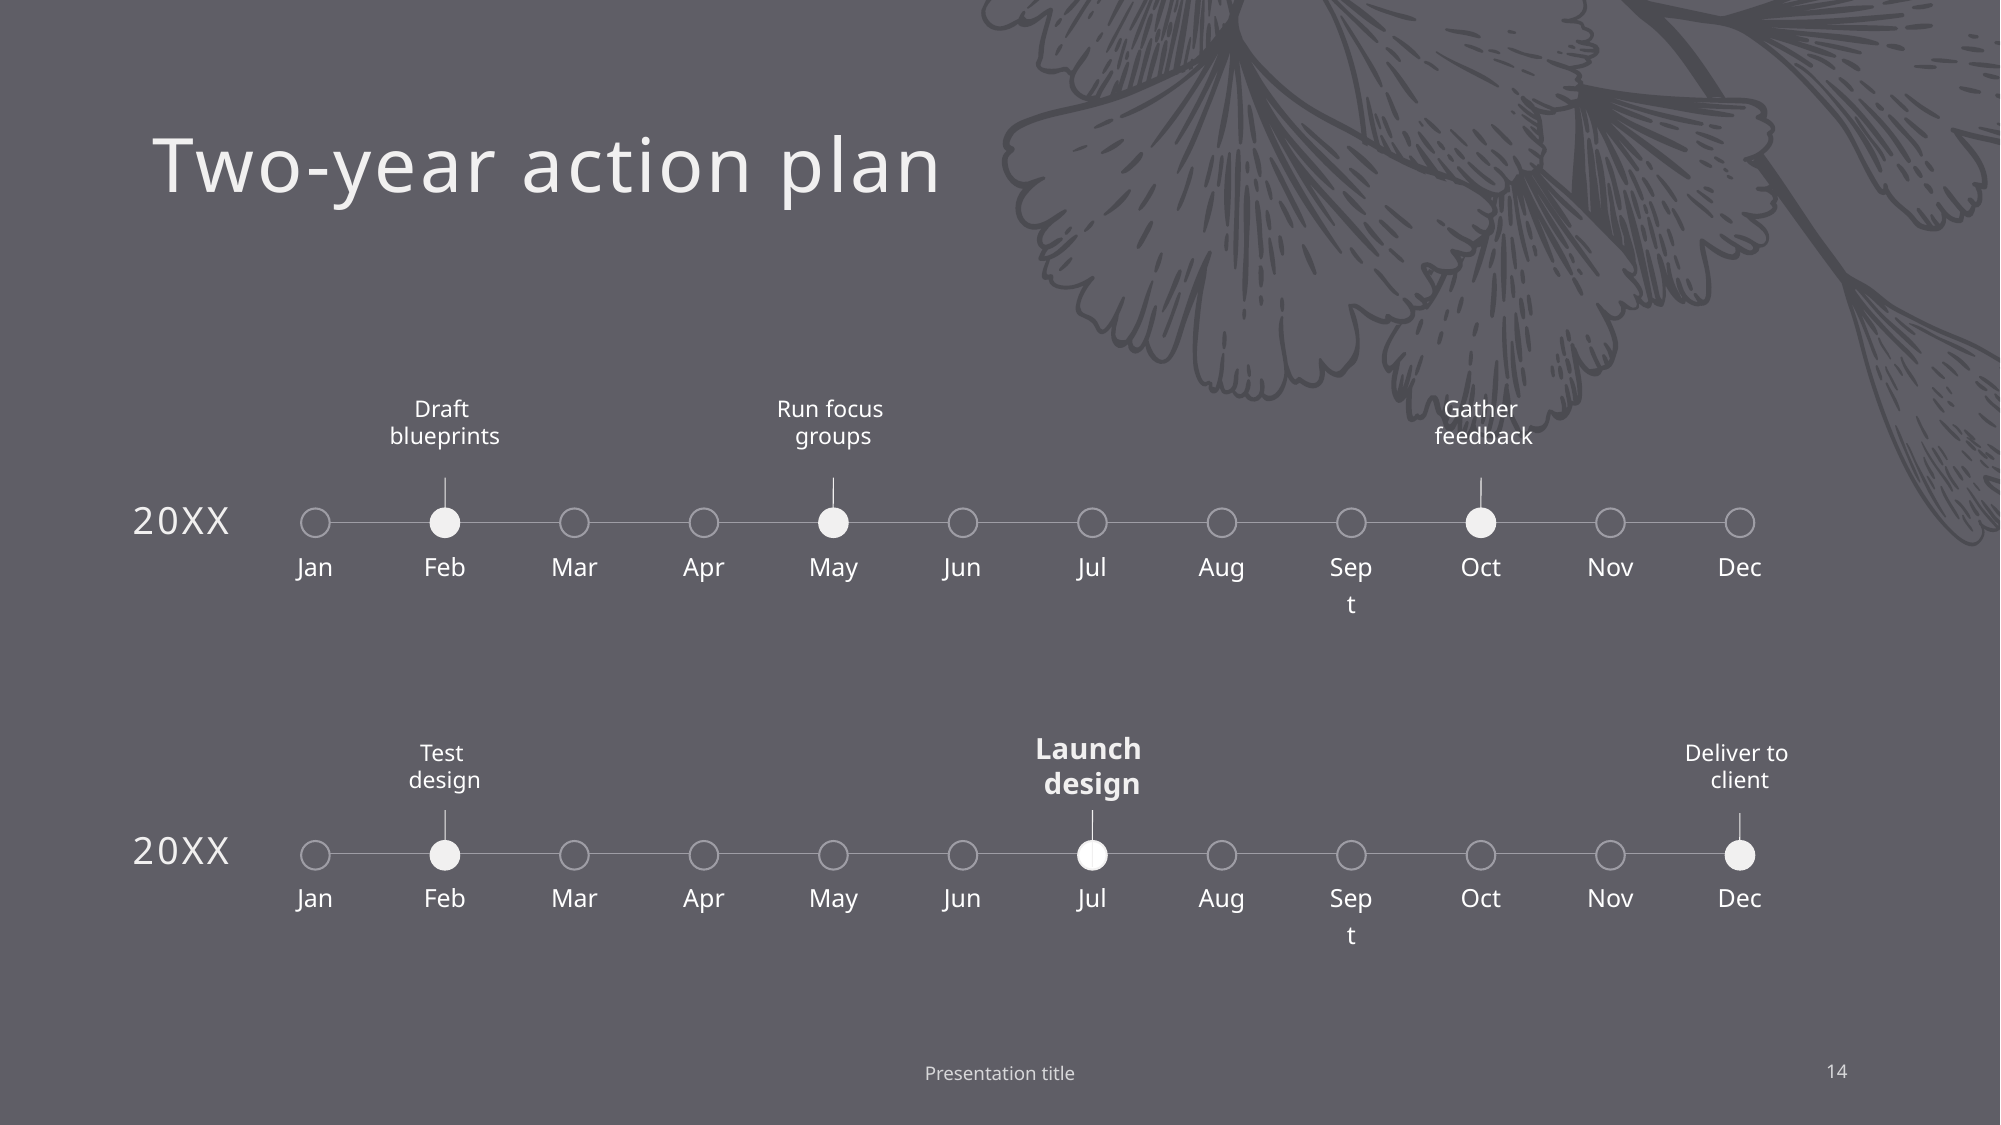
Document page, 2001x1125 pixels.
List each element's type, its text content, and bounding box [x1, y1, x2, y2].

text_box [559, 839, 590, 871]
text_box [1595, 839, 1626, 871]
list Nov [1569, 867, 1652, 1016]
list Dec [1699, 536, 1781, 686]
list May [792, 867, 875, 1016]
text_box [1206, 507, 1238, 539]
list Jun [922, 867, 1004, 1016]
text_box [1724, 840, 1756, 871]
text_box [429, 840, 461, 871]
text_box [429, 507, 461, 539]
slide_number 14 [1412, 1042, 1863, 1103]
list Test design [326, 717, 564, 814]
list 20XX [82, 811, 279, 894]
text_box [818, 839, 849, 871]
text_box [1336, 839, 1367, 871]
text_box [688, 839, 720, 871]
list May [792, 536, 875, 686]
text_box [559, 507, 590, 539]
text_box [1724, 507, 1756, 539]
list Feb [404, 536, 486, 686]
title Two-year action plan [137, 59, 1863, 278]
list Jul [1051, 867, 1134, 1016]
list Mar [533, 536, 616, 686]
list Oct [1440, 867, 1522, 1016]
list 20XX [82, 481, 279, 564]
list Apr [663, 867, 745, 1016]
text_box [1465, 839, 1497, 871]
list Aug [1181, 536, 1263, 686]
list Mar [533, 867, 616, 1016]
text_box [300, 839, 331, 871]
list Dec [1699, 867, 1781, 1016]
text_box [1336, 507, 1367, 539]
text_box [947, 507, 979, 539]
list Deliver to client [1621, 717, 1858, 814]
list Jan [274, 536, 357, 686]
footer Presentation title [662, 1042, 1338, 1103]
text_box [818, 507, 849, 539]
list Aug [1181, 867, 1263, 1016]
list Feb [404, 867, 486, 1016]
list Jul [1051, 536, 1134, 686]
text_box [947, 839, 979, 871]
list Jun [922, 536, 1004, 686]
list Nov [1569, 536, 1652, 686]
list Launch design [974, 717, 1211, 814]
list Sept [1310, 867, 1392, 1016]
text_box [688, 507, 720, 539]
list Run focus groups [715, 373, 952, 470]
list Jan [274, 867, 357, 1016]
text_box [1595, 507, 1626, 539]
text_box [1465, 507, 1497, 539]
list Gather feedback [1362, 373, 1599, 470]
text_box [1206, 839, 1238, 871]
text_box [1077, 507, 1108, 539]
list Draft blueprints [326, 373, 564, 470]
list Oct [1440, 536, 1522, 686]
text_box [300, 507, 331, 539]
text_box [1077, 840, 1108, 871]
list Sept [1310, 536, 1392, 686]
list Apr [663, 536, 745, 686]
